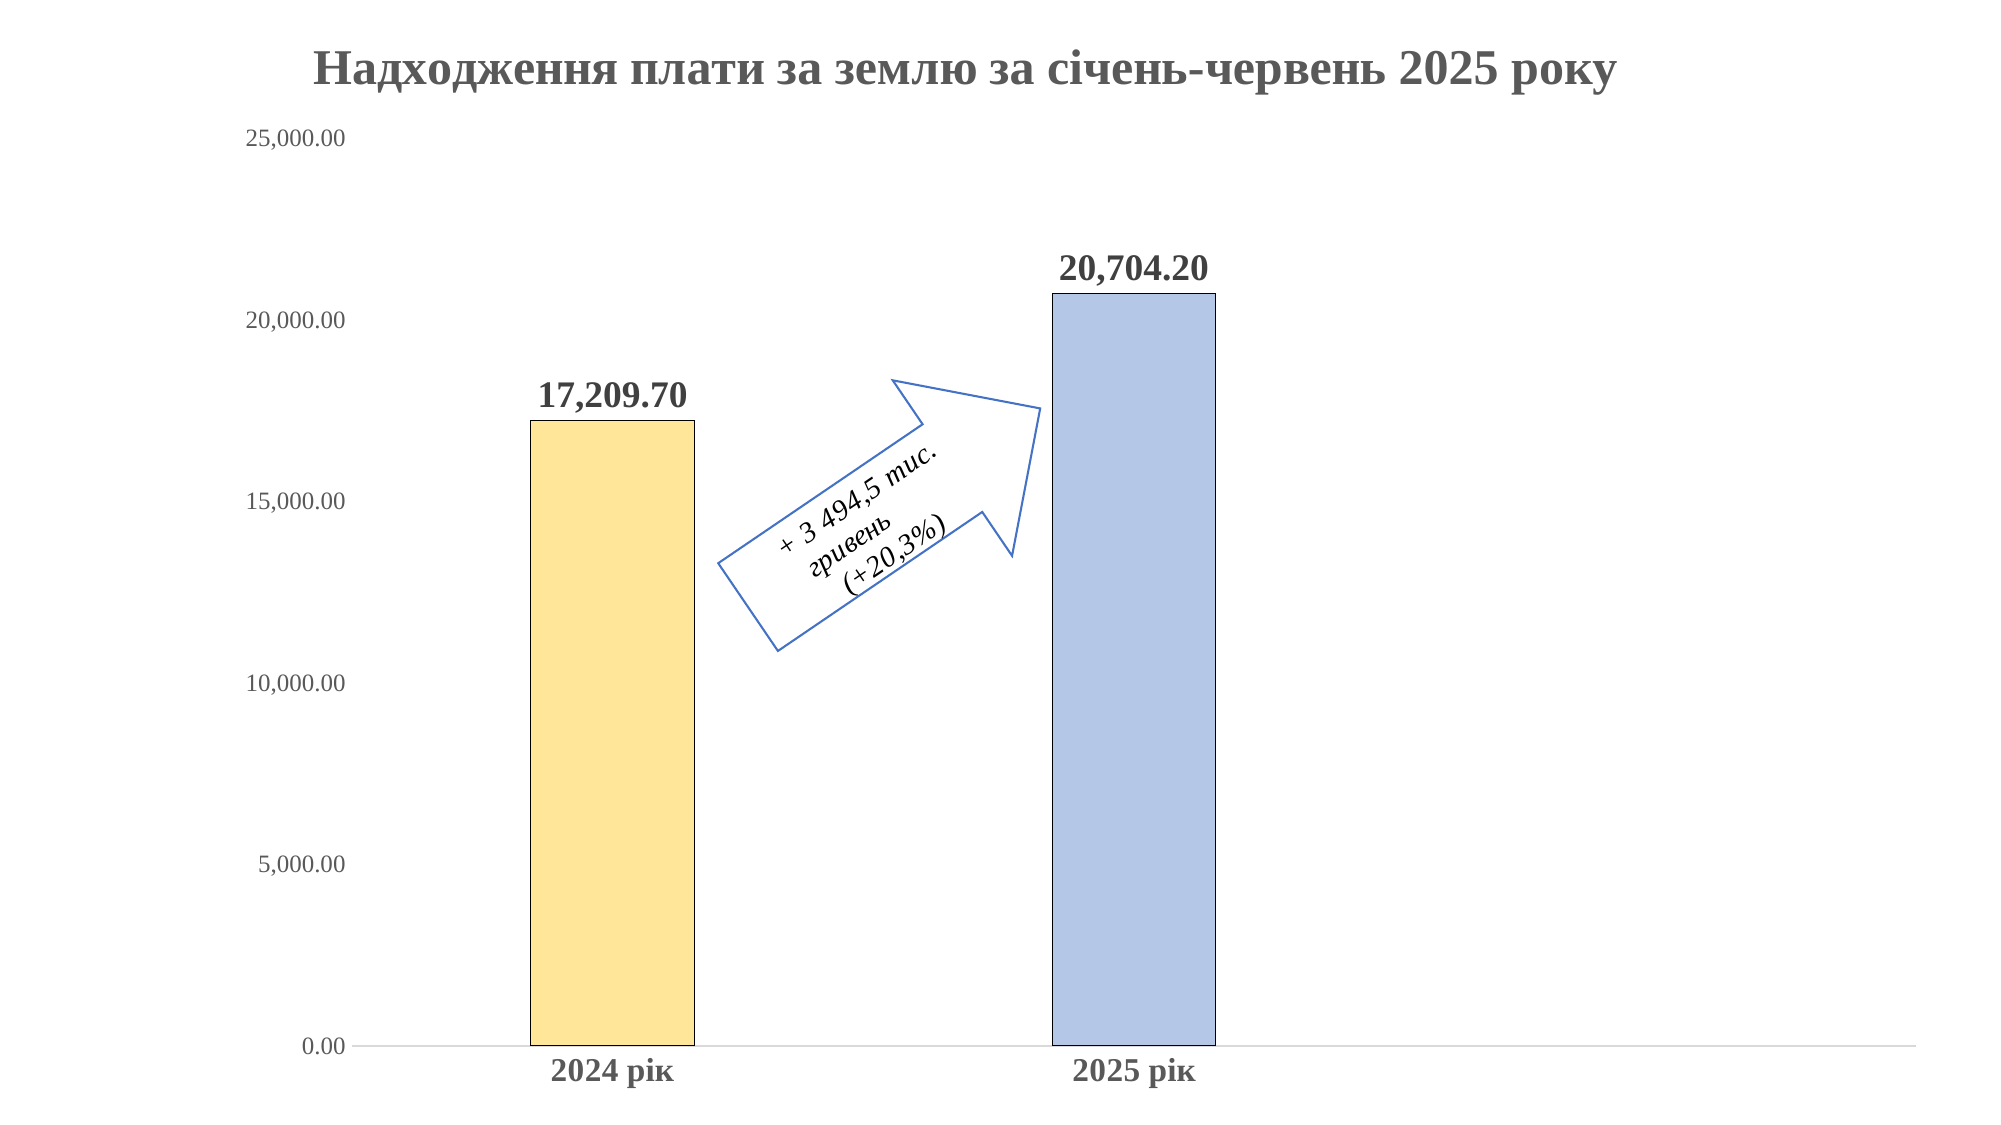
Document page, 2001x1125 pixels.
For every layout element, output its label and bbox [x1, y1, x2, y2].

chart [12, 17, 1988, 1108]
